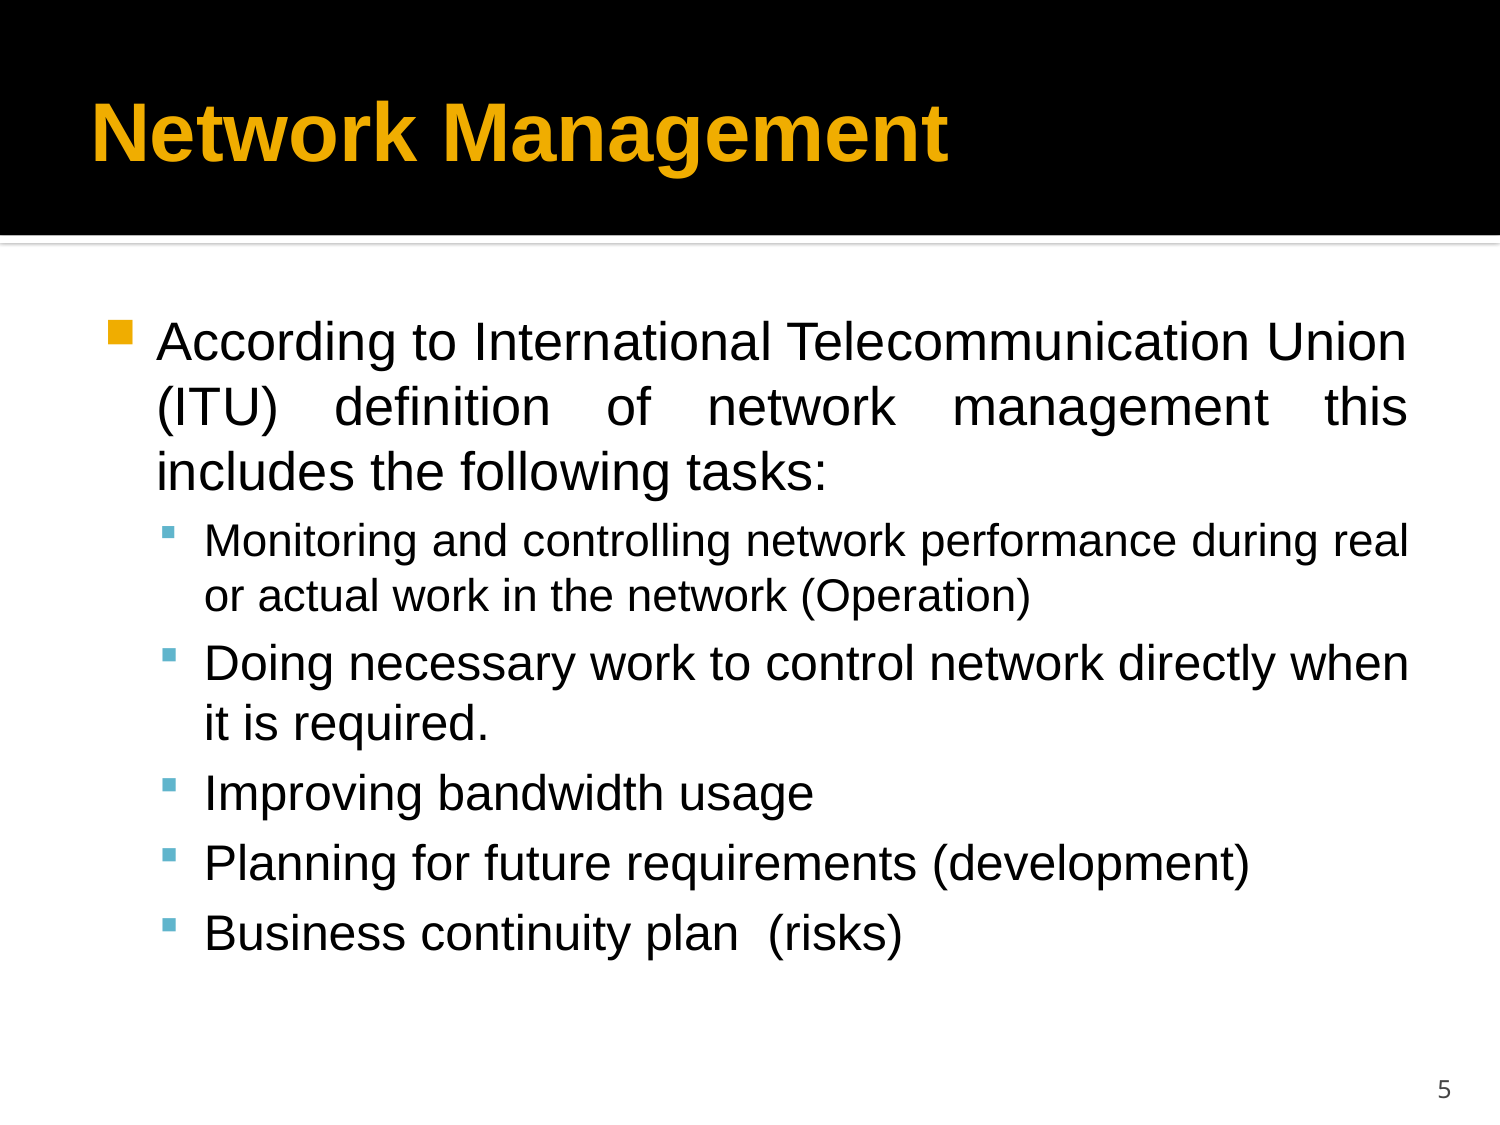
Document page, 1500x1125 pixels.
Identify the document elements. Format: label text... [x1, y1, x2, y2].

list According to International Telecommunication Union (ITU) definition of network management this includes the following tasks: Monitoring and controlling network performance during real or actual work in the network (Operation) Doing necessary work to control network directly when it is required. Improving bandwidth usage Planning for future requirements (development) Business continuity plan (risks) [75, 291, 1425, 1050]
slide_number 5 [1345, 1062, 1467, 1108]
title Network Management [75, 25, 1425, 231]
